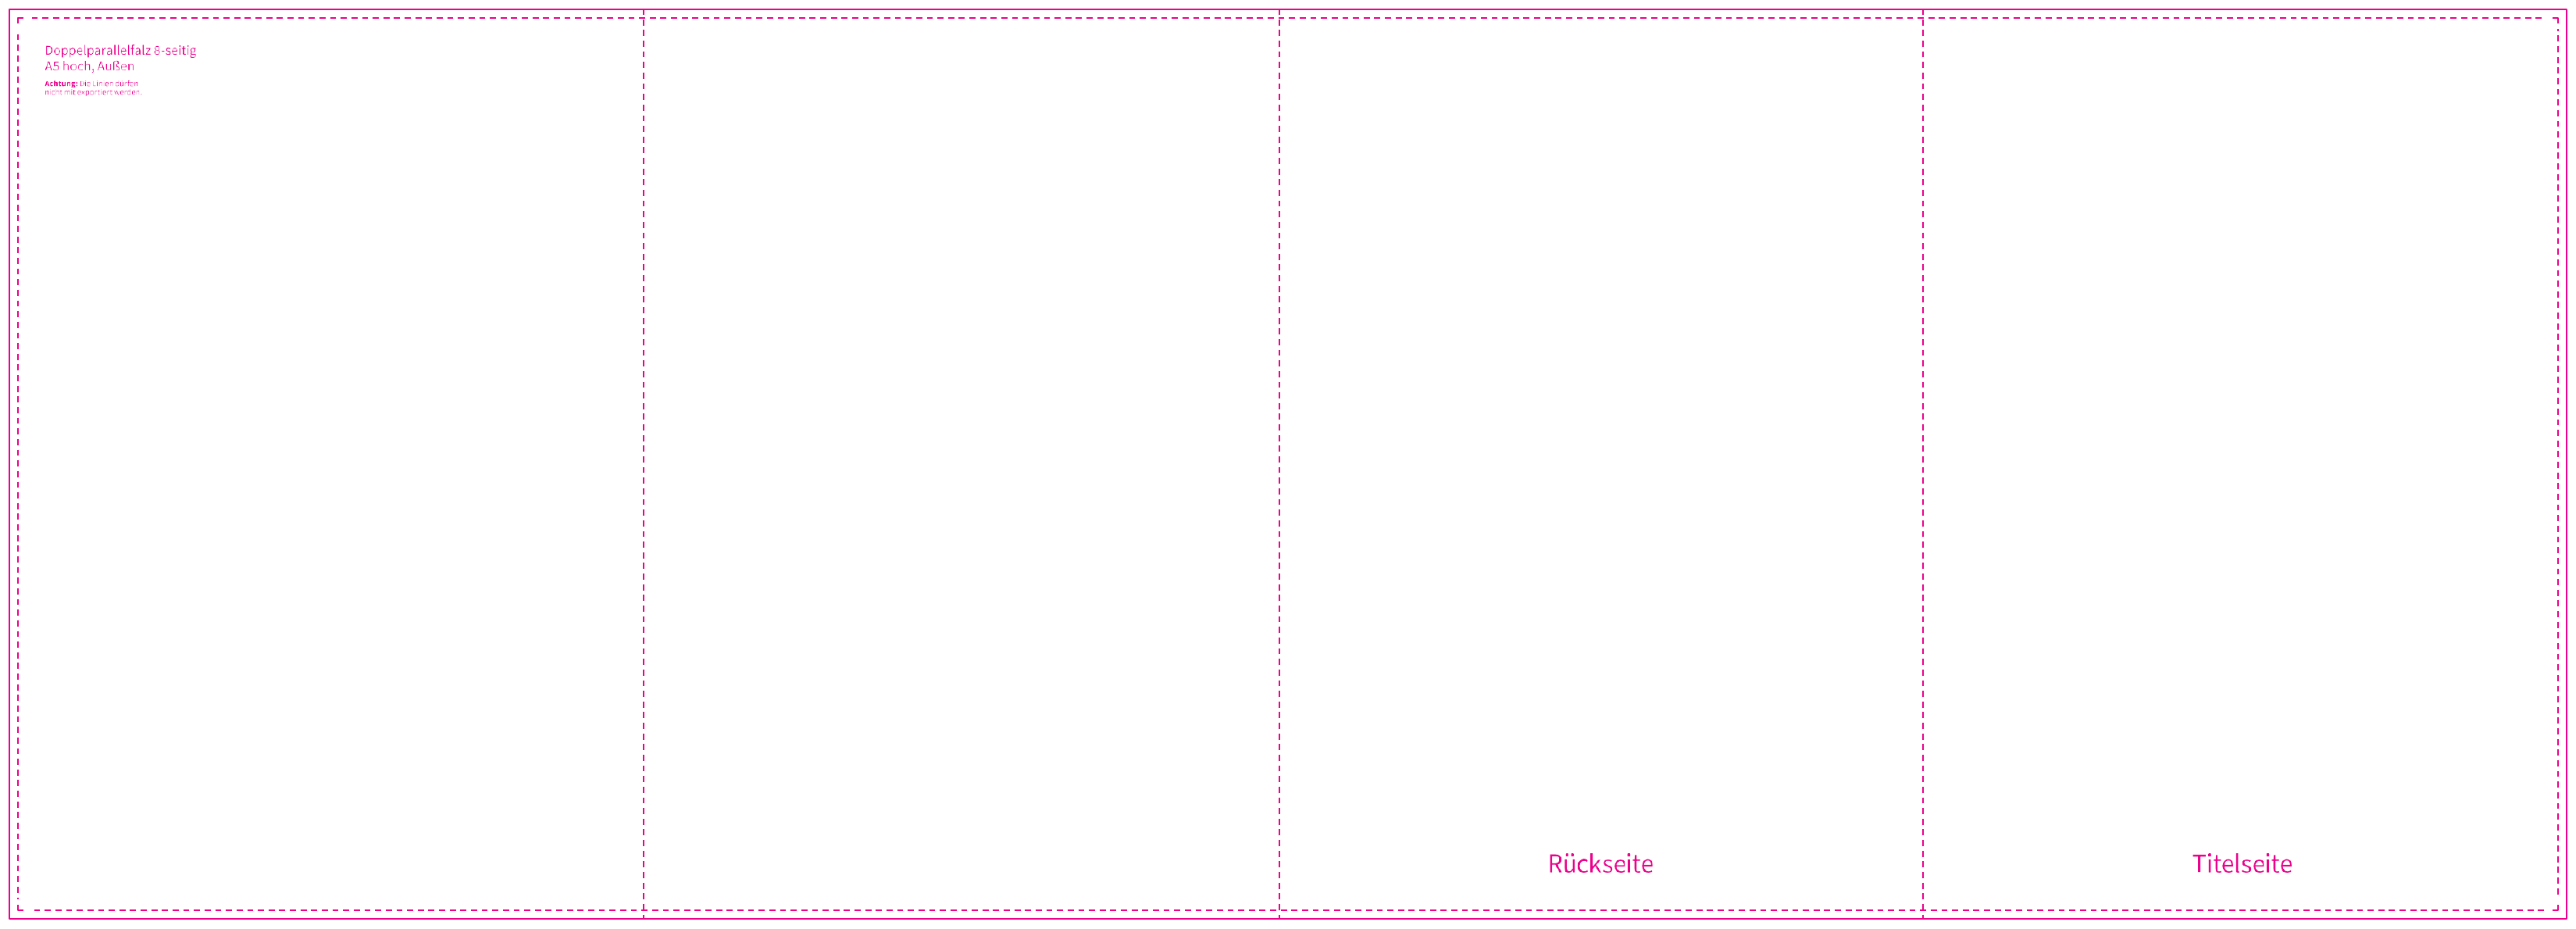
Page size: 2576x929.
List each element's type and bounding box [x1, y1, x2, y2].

text_box [8, 8, 2568, 920]
